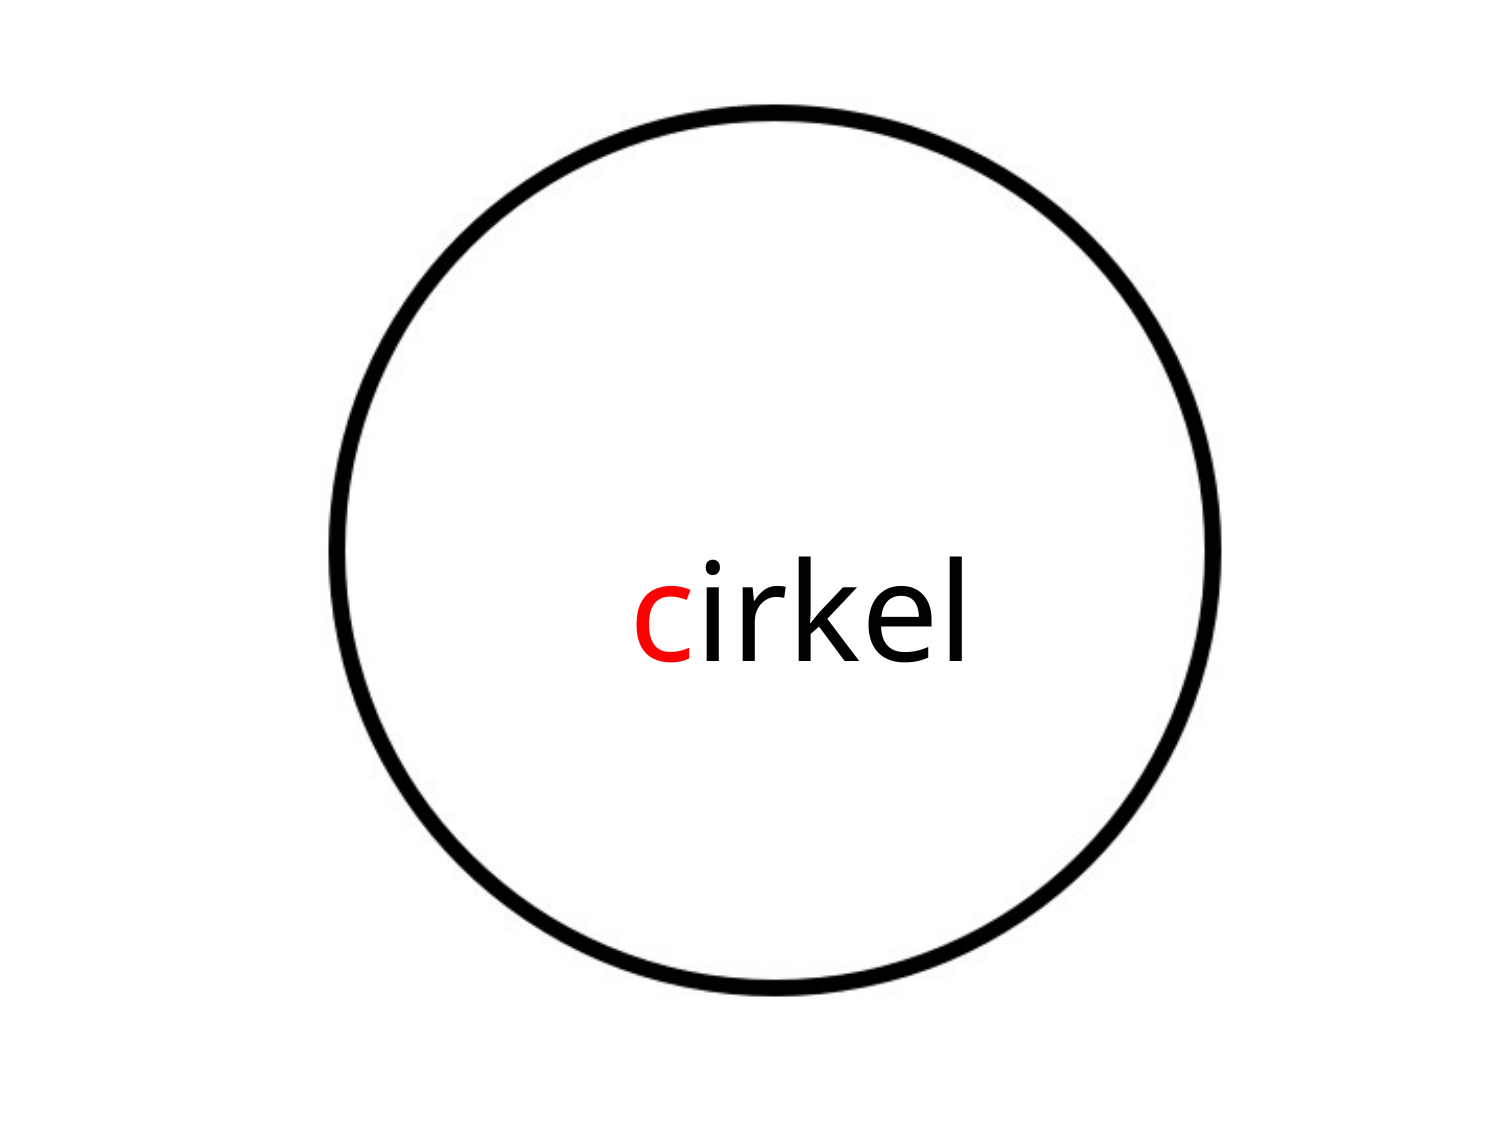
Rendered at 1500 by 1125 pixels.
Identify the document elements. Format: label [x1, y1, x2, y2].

picture [254, 29, 1297, 1072]
